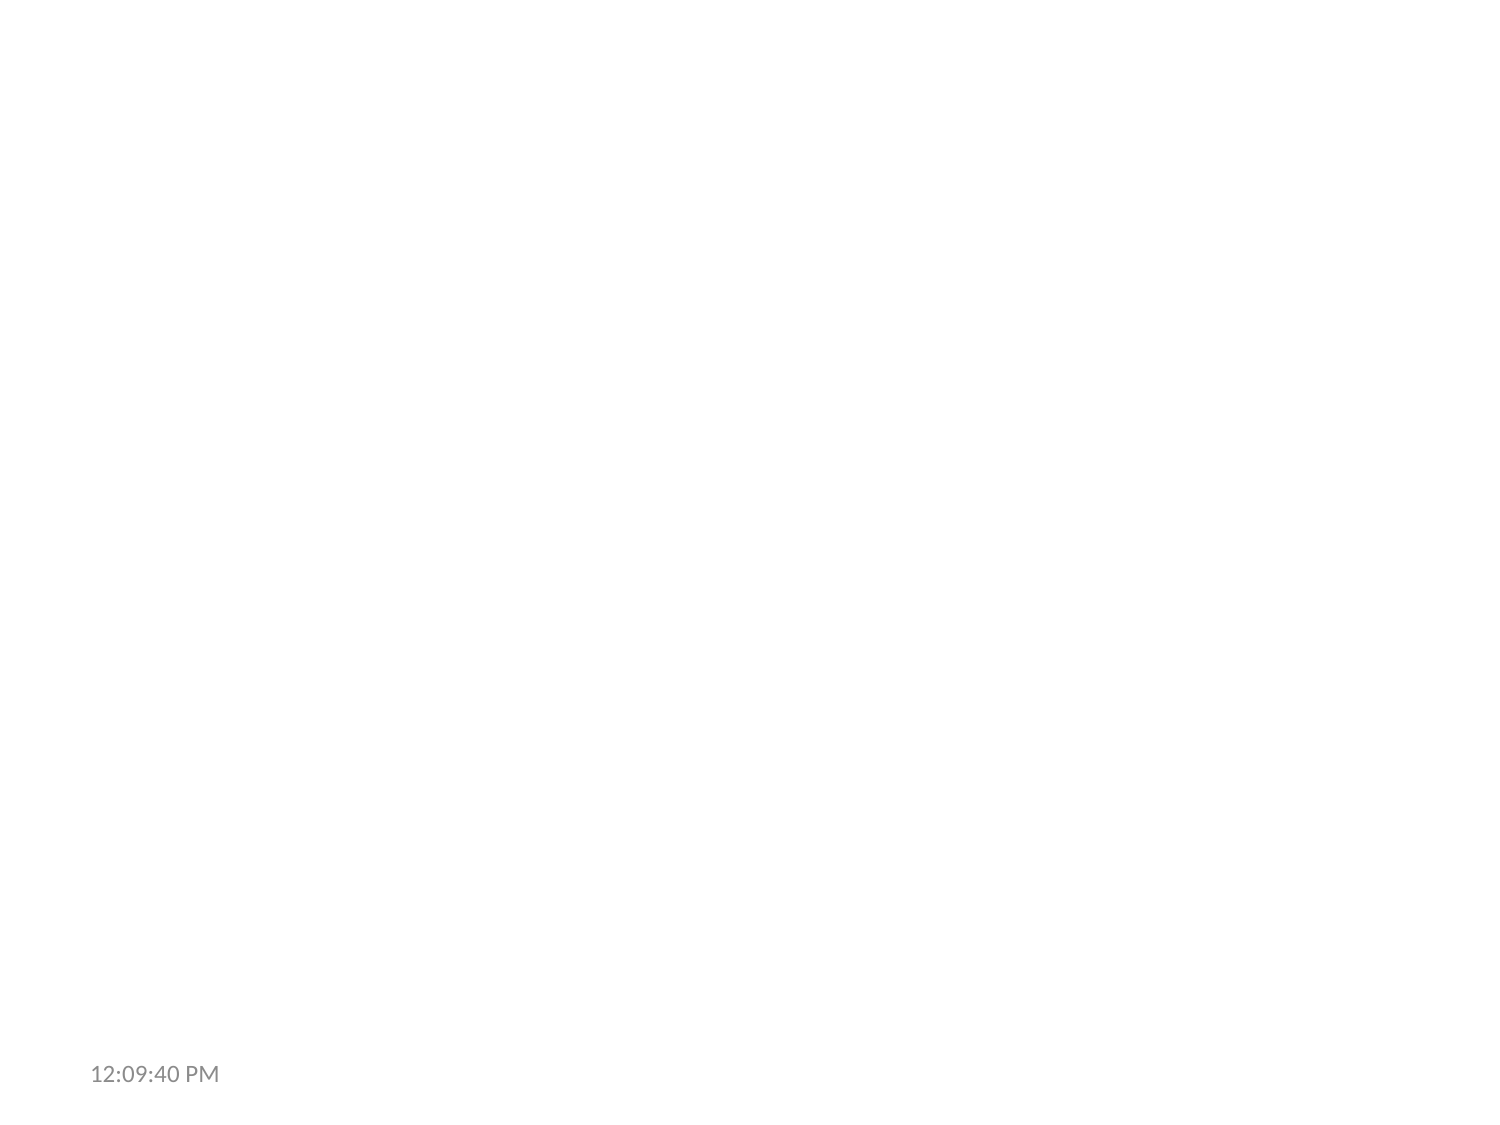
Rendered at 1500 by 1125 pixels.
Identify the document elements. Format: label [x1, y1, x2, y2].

slide_number [75, 1042, 425, 1103]
